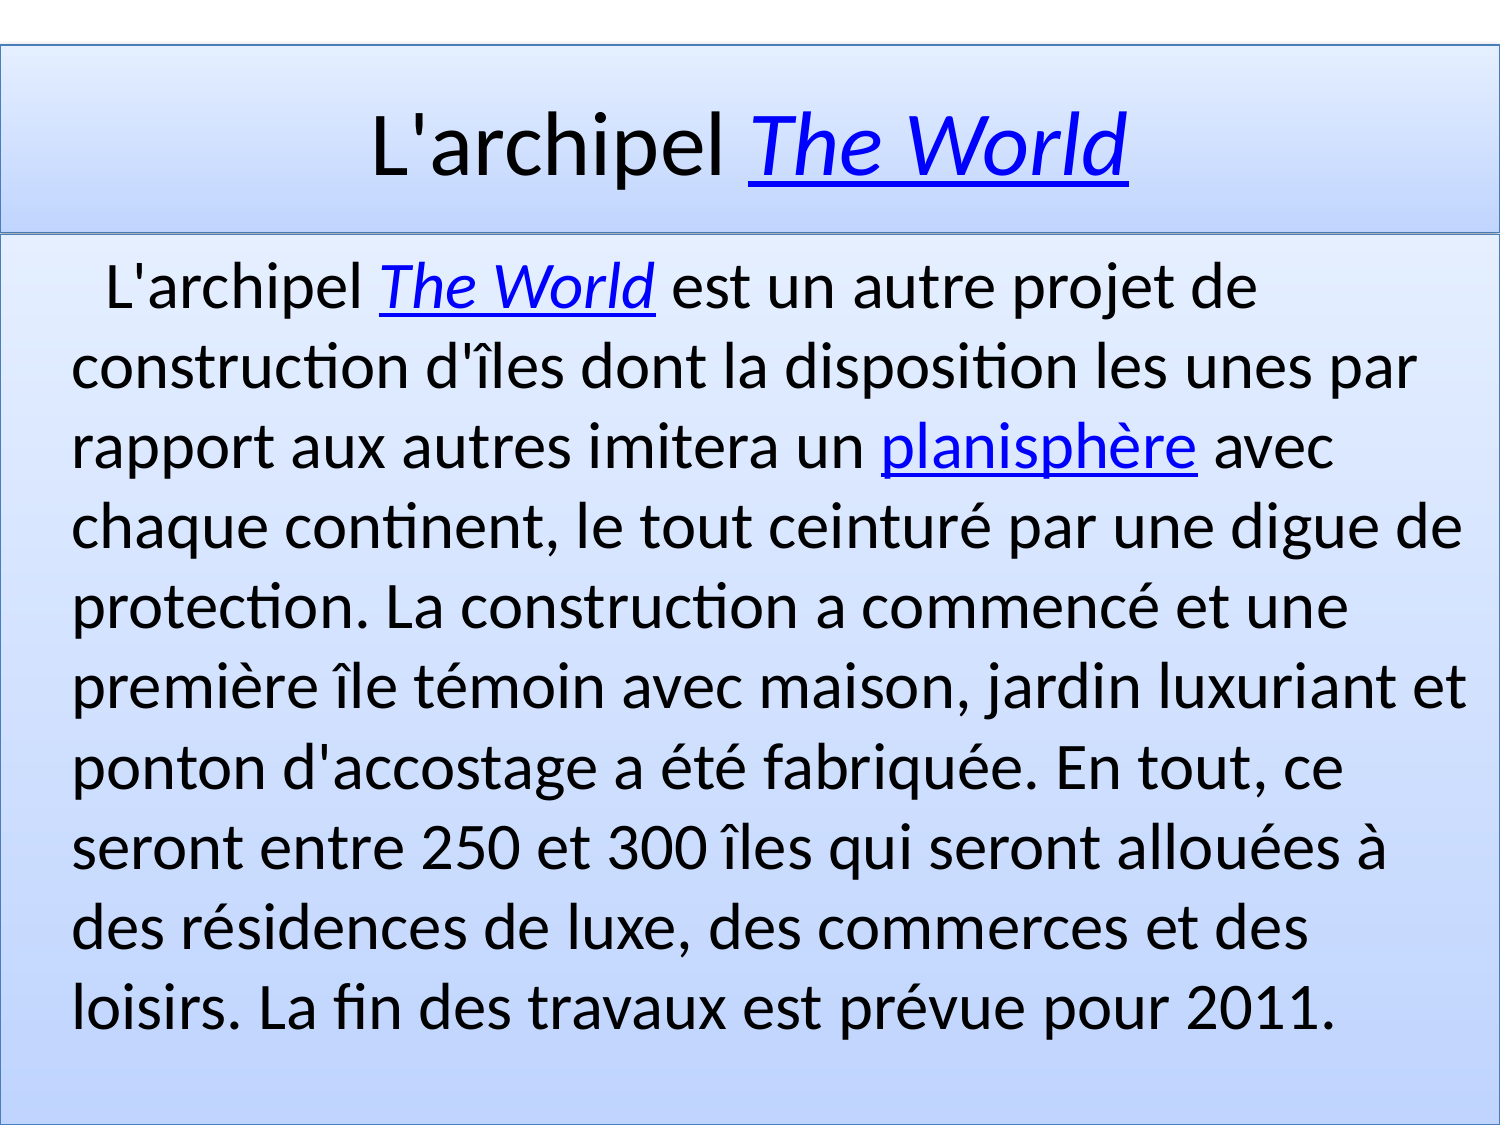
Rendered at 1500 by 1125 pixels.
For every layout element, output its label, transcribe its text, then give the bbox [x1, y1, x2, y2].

list L'archipel The World est un autre projet de construction d'îles dont la disposition les unes par rapport aux autres imitera un planisphère avec chaque continent, le tout ceinturé par une digue de protection. La construction a commencé et une première île témoin avec maison, jardin luxuriant et ponton d'accostage a été fabriquée. En tout, ce seront entre 250 et 300 îles qui seront allouées à des résidences de luxe, des commerces et des loisirs. La fin des travaux est prévue pour 2011. [0, 234, 1500, 1125]
title L'archipel The World [0, 44, 1500, 233]
